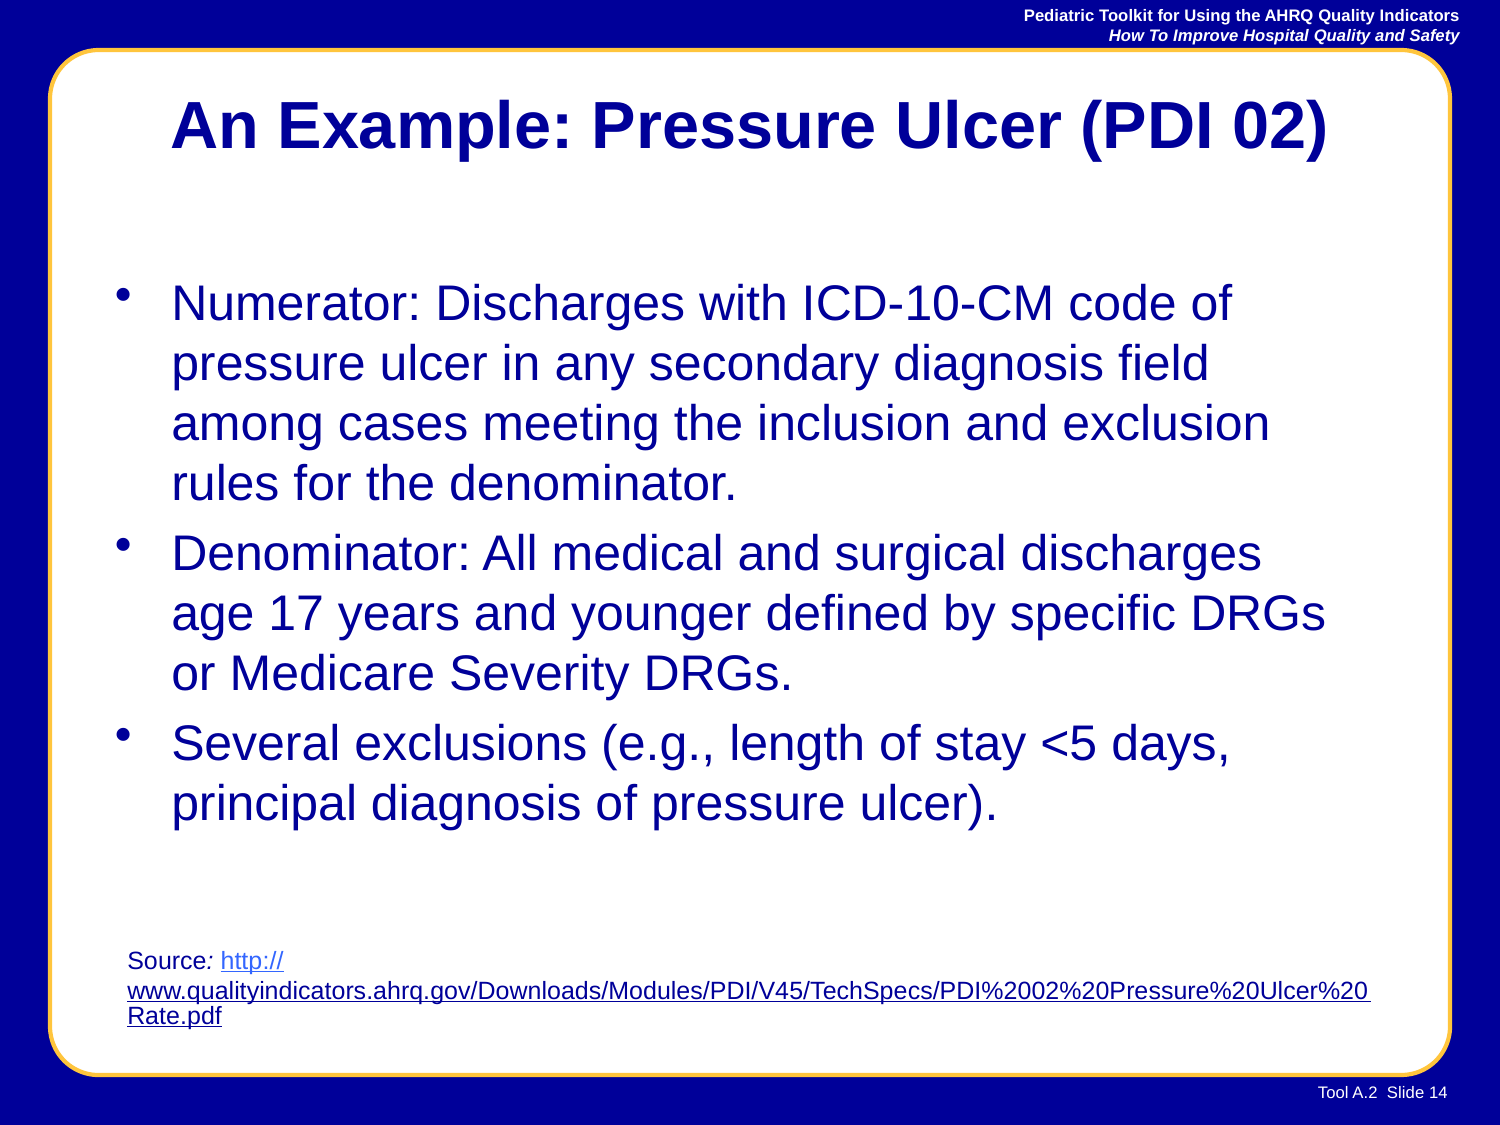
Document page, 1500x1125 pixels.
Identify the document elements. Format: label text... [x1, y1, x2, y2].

text_box Source: http://www.qualityindicators.ahrq.gov/Downloads/Modules/PDI/V45/TechSpecs/PDI%2002%20Pressure%20Ulcer%20Rate.pdf [112, 937, 1400, 1043]
title An Example: Pressure Ulcer (PDI 02) [112, 75, 1388, 200]
list Numerator: Discharges with ICD-10-CM code of pressure ulcer in any secondary diagnosis field among cases meeting the inclusion and exclusion rules for the denominator. Denominator: All medical and surgical discharges age 17 years and younger defined by specific DRGs or Medicare Severity DRGs. Several exclusions (e.g., length of stay <5 days, principal diagnosis of pressure ulcer). [99, 263, 1375, 977]
